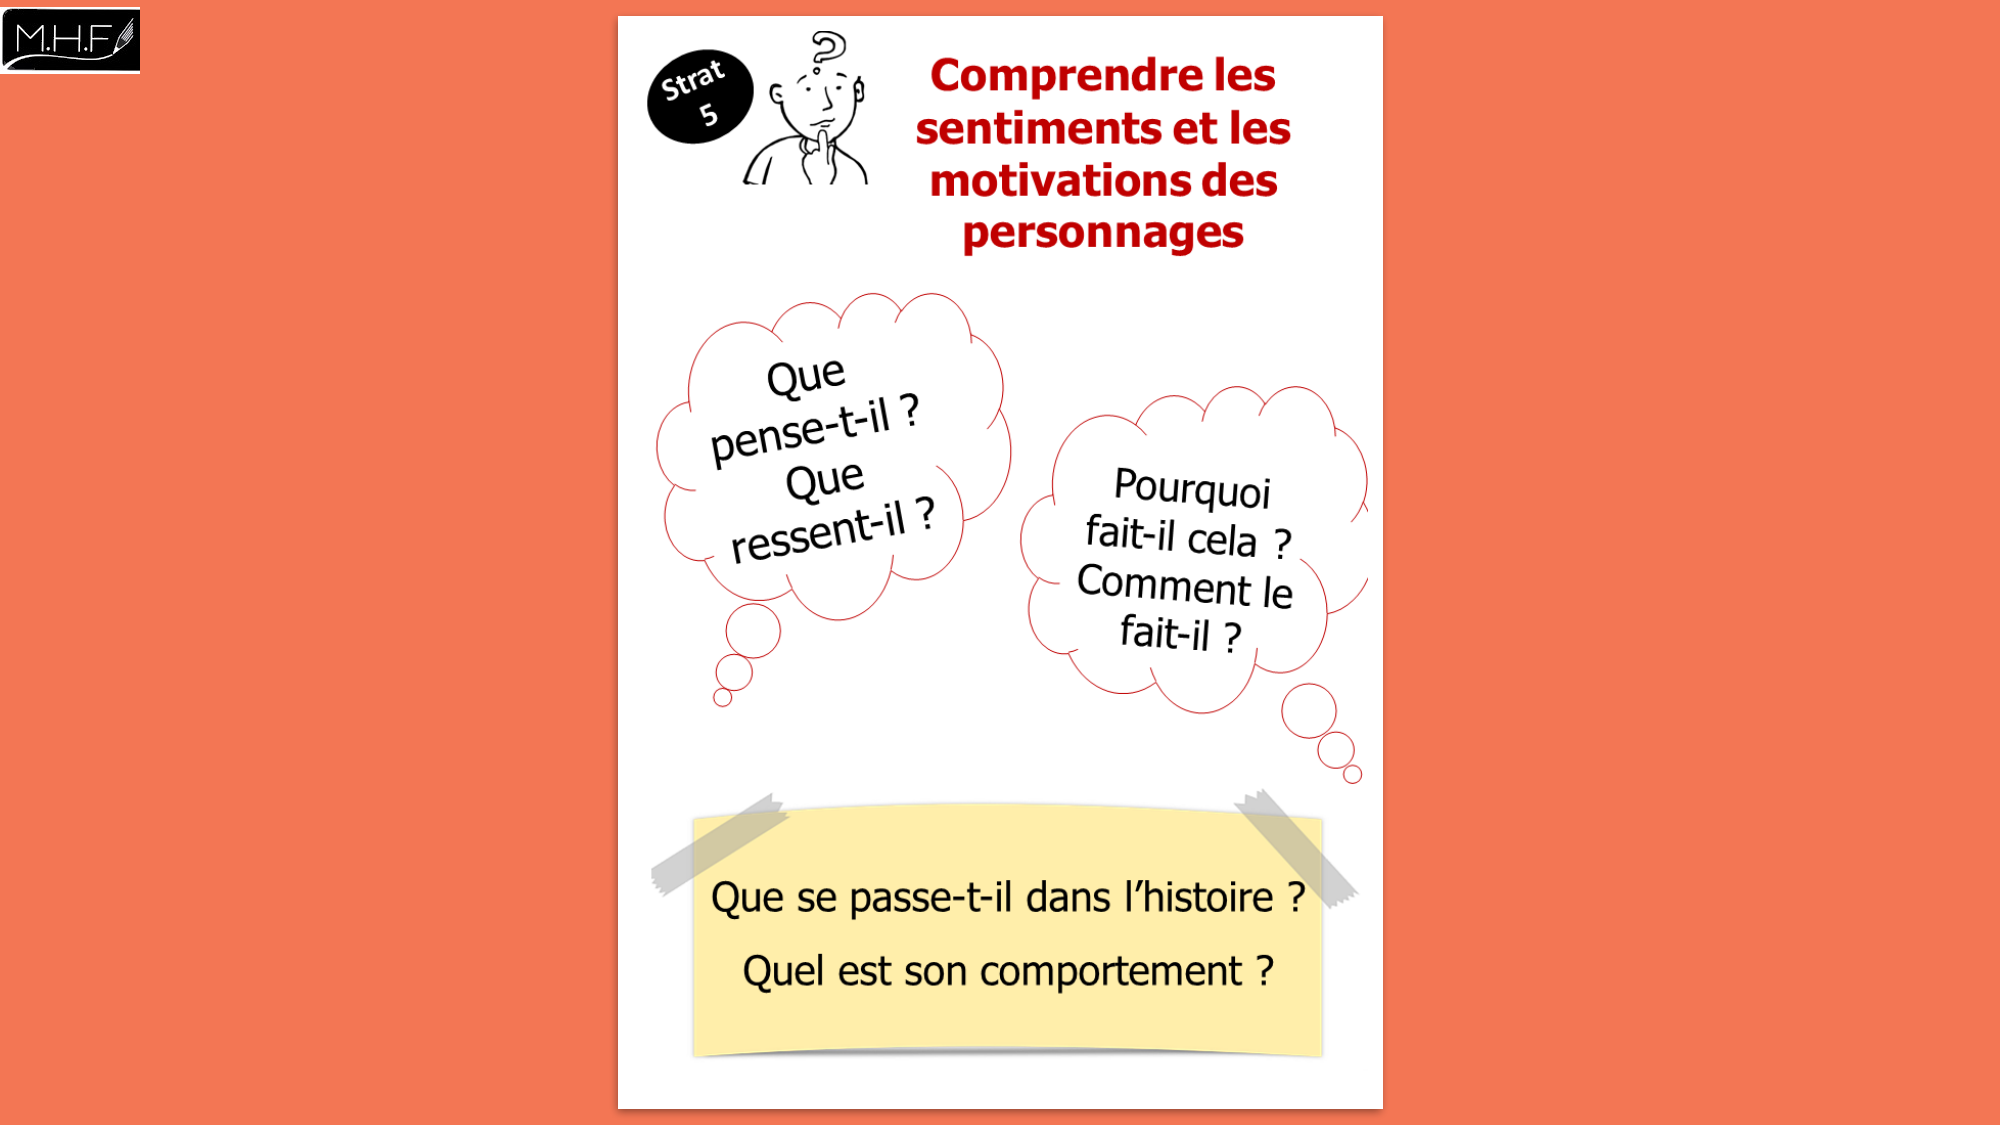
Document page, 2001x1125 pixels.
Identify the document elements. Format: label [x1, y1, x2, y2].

picture [0, 7, 140, 74]
picture [631, 30, 1368, 1094]
